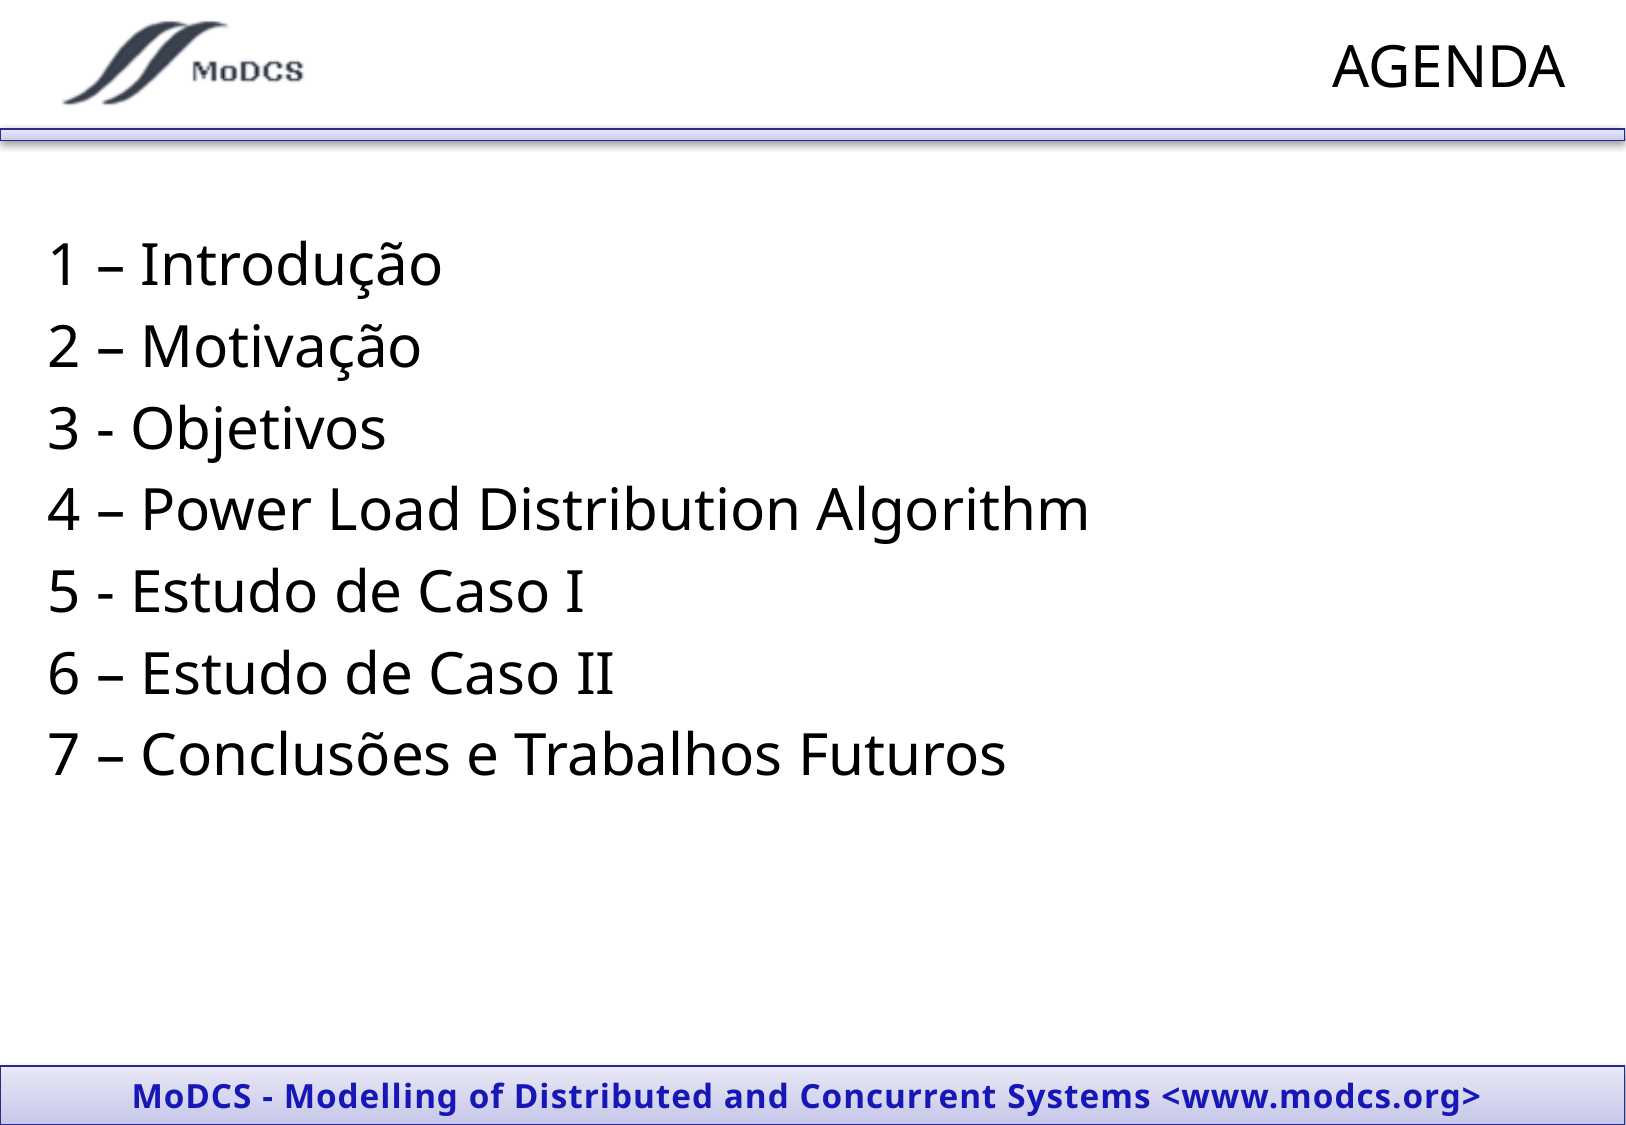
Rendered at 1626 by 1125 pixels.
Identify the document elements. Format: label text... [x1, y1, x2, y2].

list 1 – Introdução 2 – Motivação 3 - Objetivos 4 – Power Load Distribution Algorithm 5 - Estudo de Caso I 6 – Estudo de Caso II 7 – Conclusões e Trabalhos Futuros [32, 219, 1625, 1000]
picture [0, 0, 390, 128]
title AGENDA [390, 0, 1581, 130]
